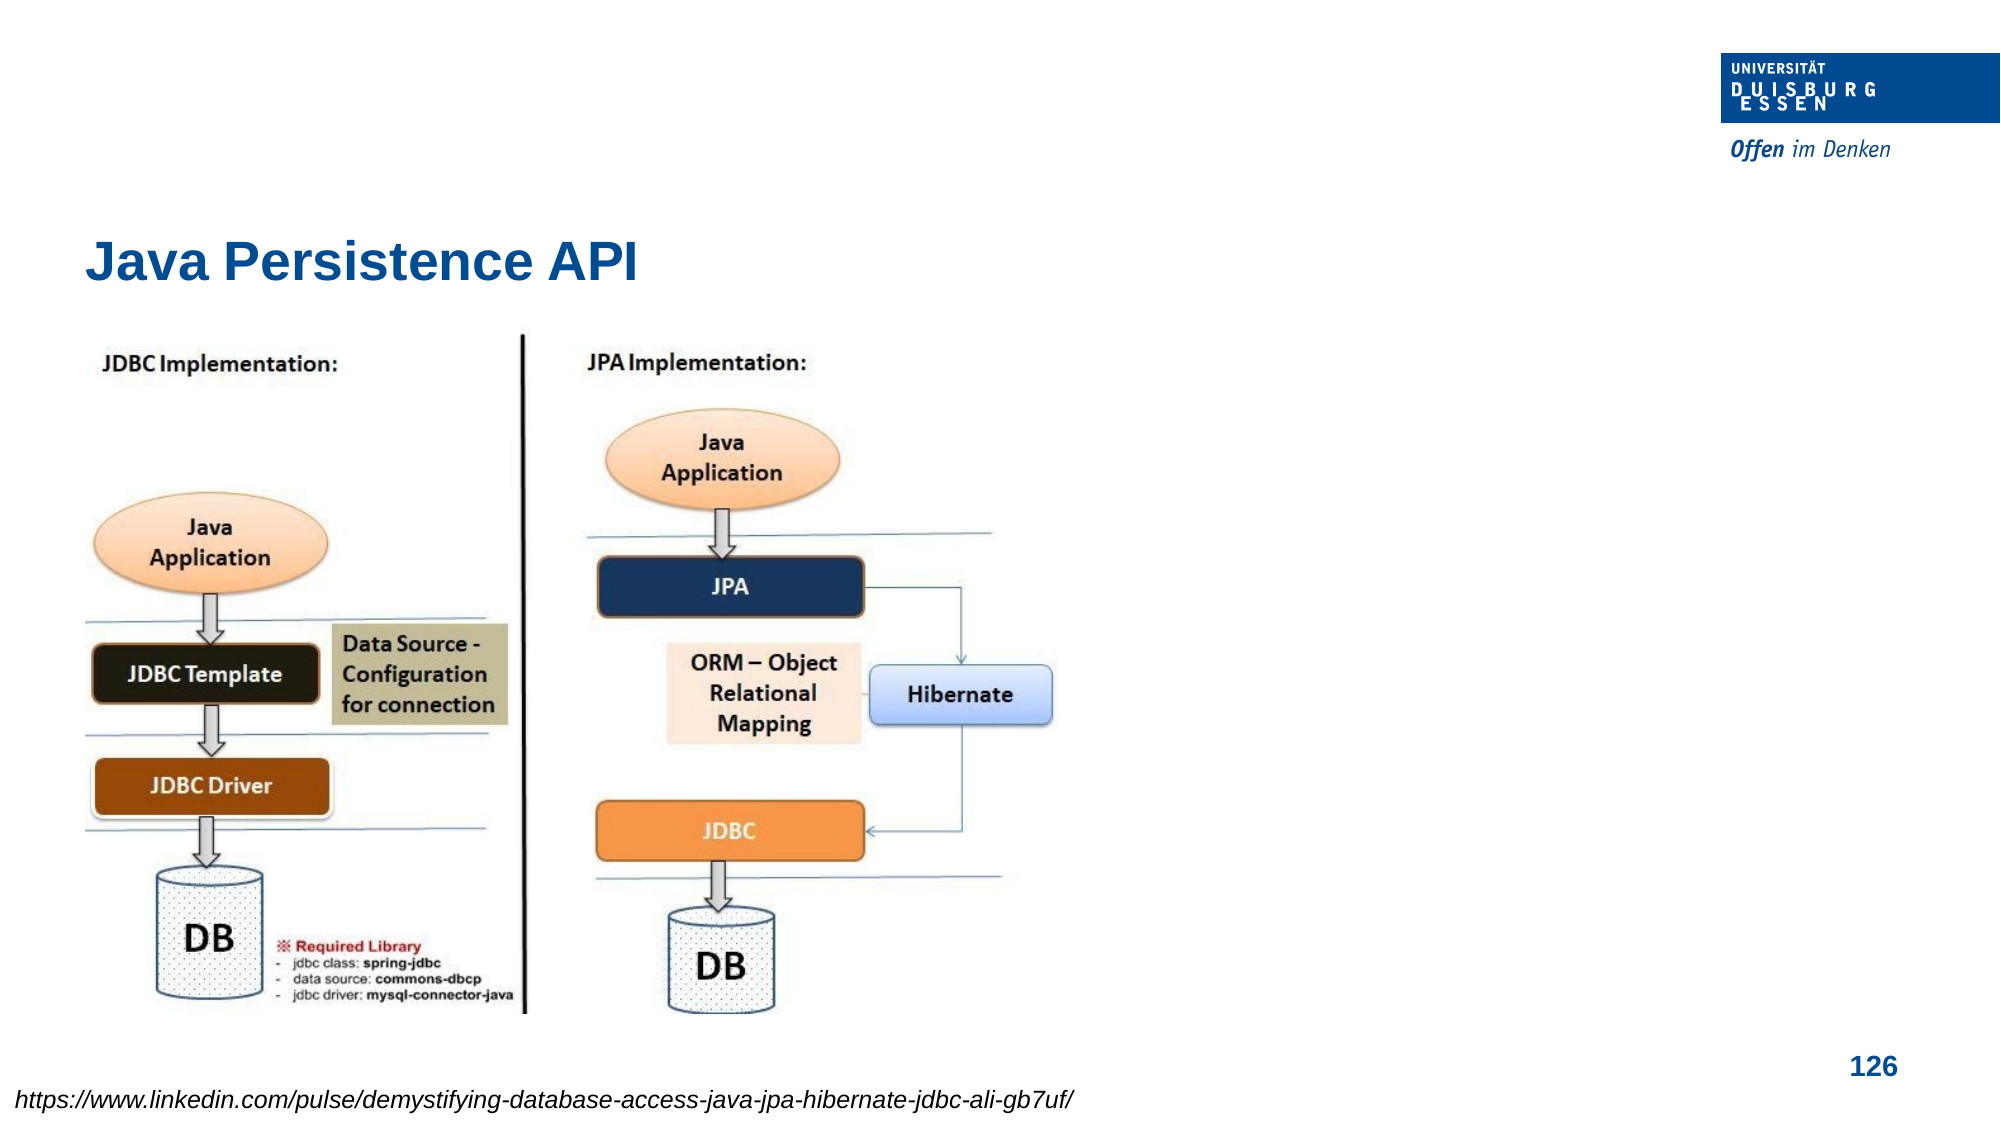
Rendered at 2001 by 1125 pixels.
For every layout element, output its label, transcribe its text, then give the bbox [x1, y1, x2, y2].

picture [1721, 53, 2000, 162]
slide_number 126 [1677, 1039, 1914, 1081]
list Java Persistence API [85, 225, 1696, 301]
picture [85, 326, 1058, 1014]
text_box https://www.linkedin.com/pulse/demystifying-database-access-java-jpa-hibernate-jdbc-ali-gb7uf/ [0, 1076, 1576, 1121]
